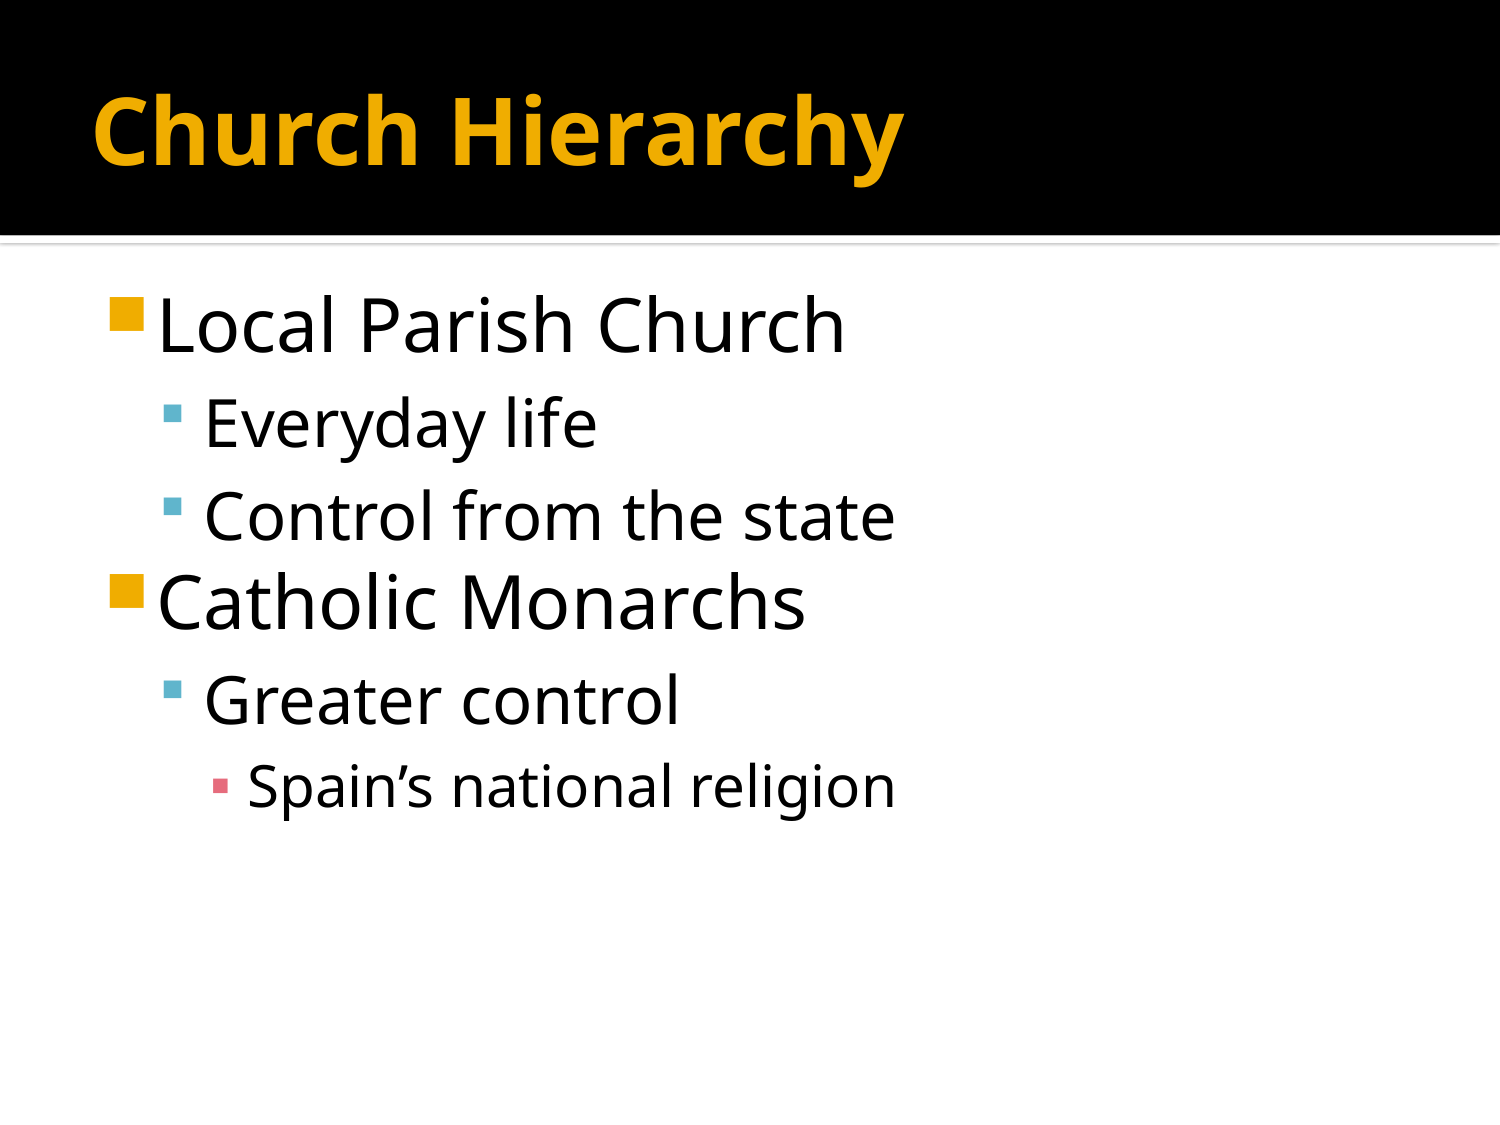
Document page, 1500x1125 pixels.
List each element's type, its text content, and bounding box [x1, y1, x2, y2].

list Local Parish Church Everyday life Control from the state Catholic Monarchs Greater control Spain’s national religion [75, 262, 1425, 1088]
title Church Hierarchy [75, 25, 1425, 231]
